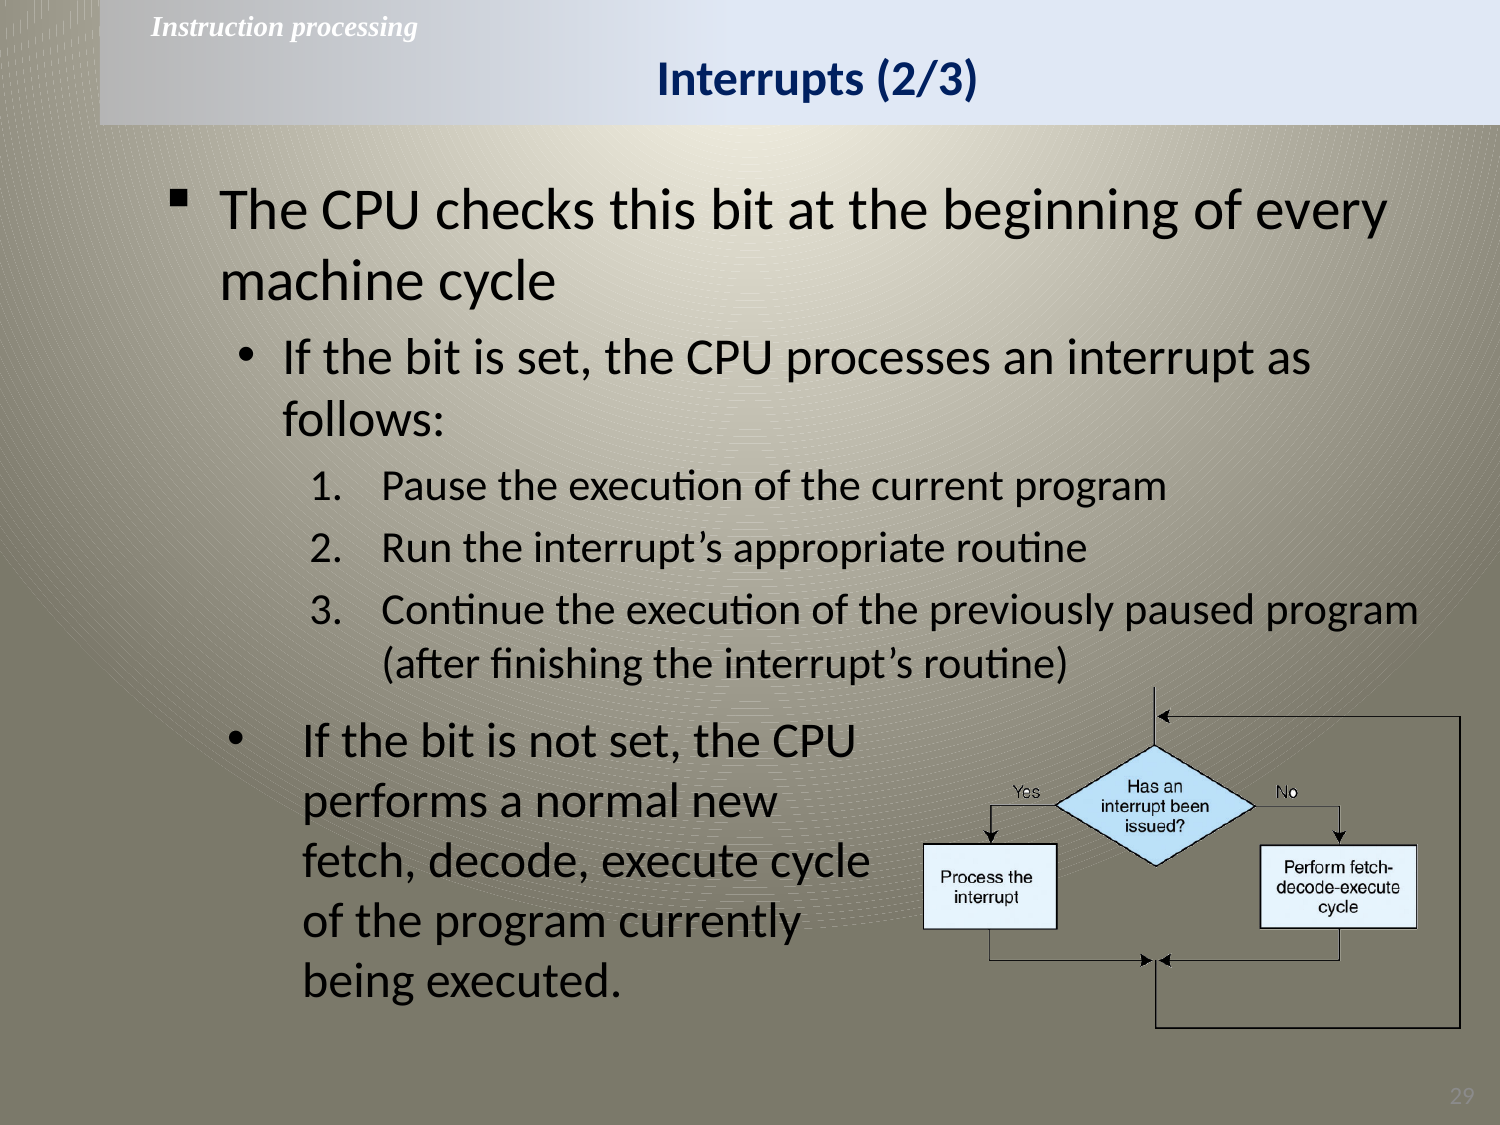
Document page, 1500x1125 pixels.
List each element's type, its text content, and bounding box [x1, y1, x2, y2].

text_box If the bit is not set, the CPU performs a normal new fetch, decode, execute cycle of the program currently being executed. [137, 699, 888, 1015]
title Interrupts (2/3) [135, 37, 1500, 113]
picture [912, 687, 1476, 1042]
list The CPU checks this bit at the beginning of every machine cycle If the bit is set, the CPU processes an interrupt as follows: Pause the execution of the current program Run the interrupt’s appropriate routine Continue the execution of the previously paused program (after finishing the interrupt’s routine) [150, 162, 1488, 700]
list Instruction processing [135, 0, 625, 50]
